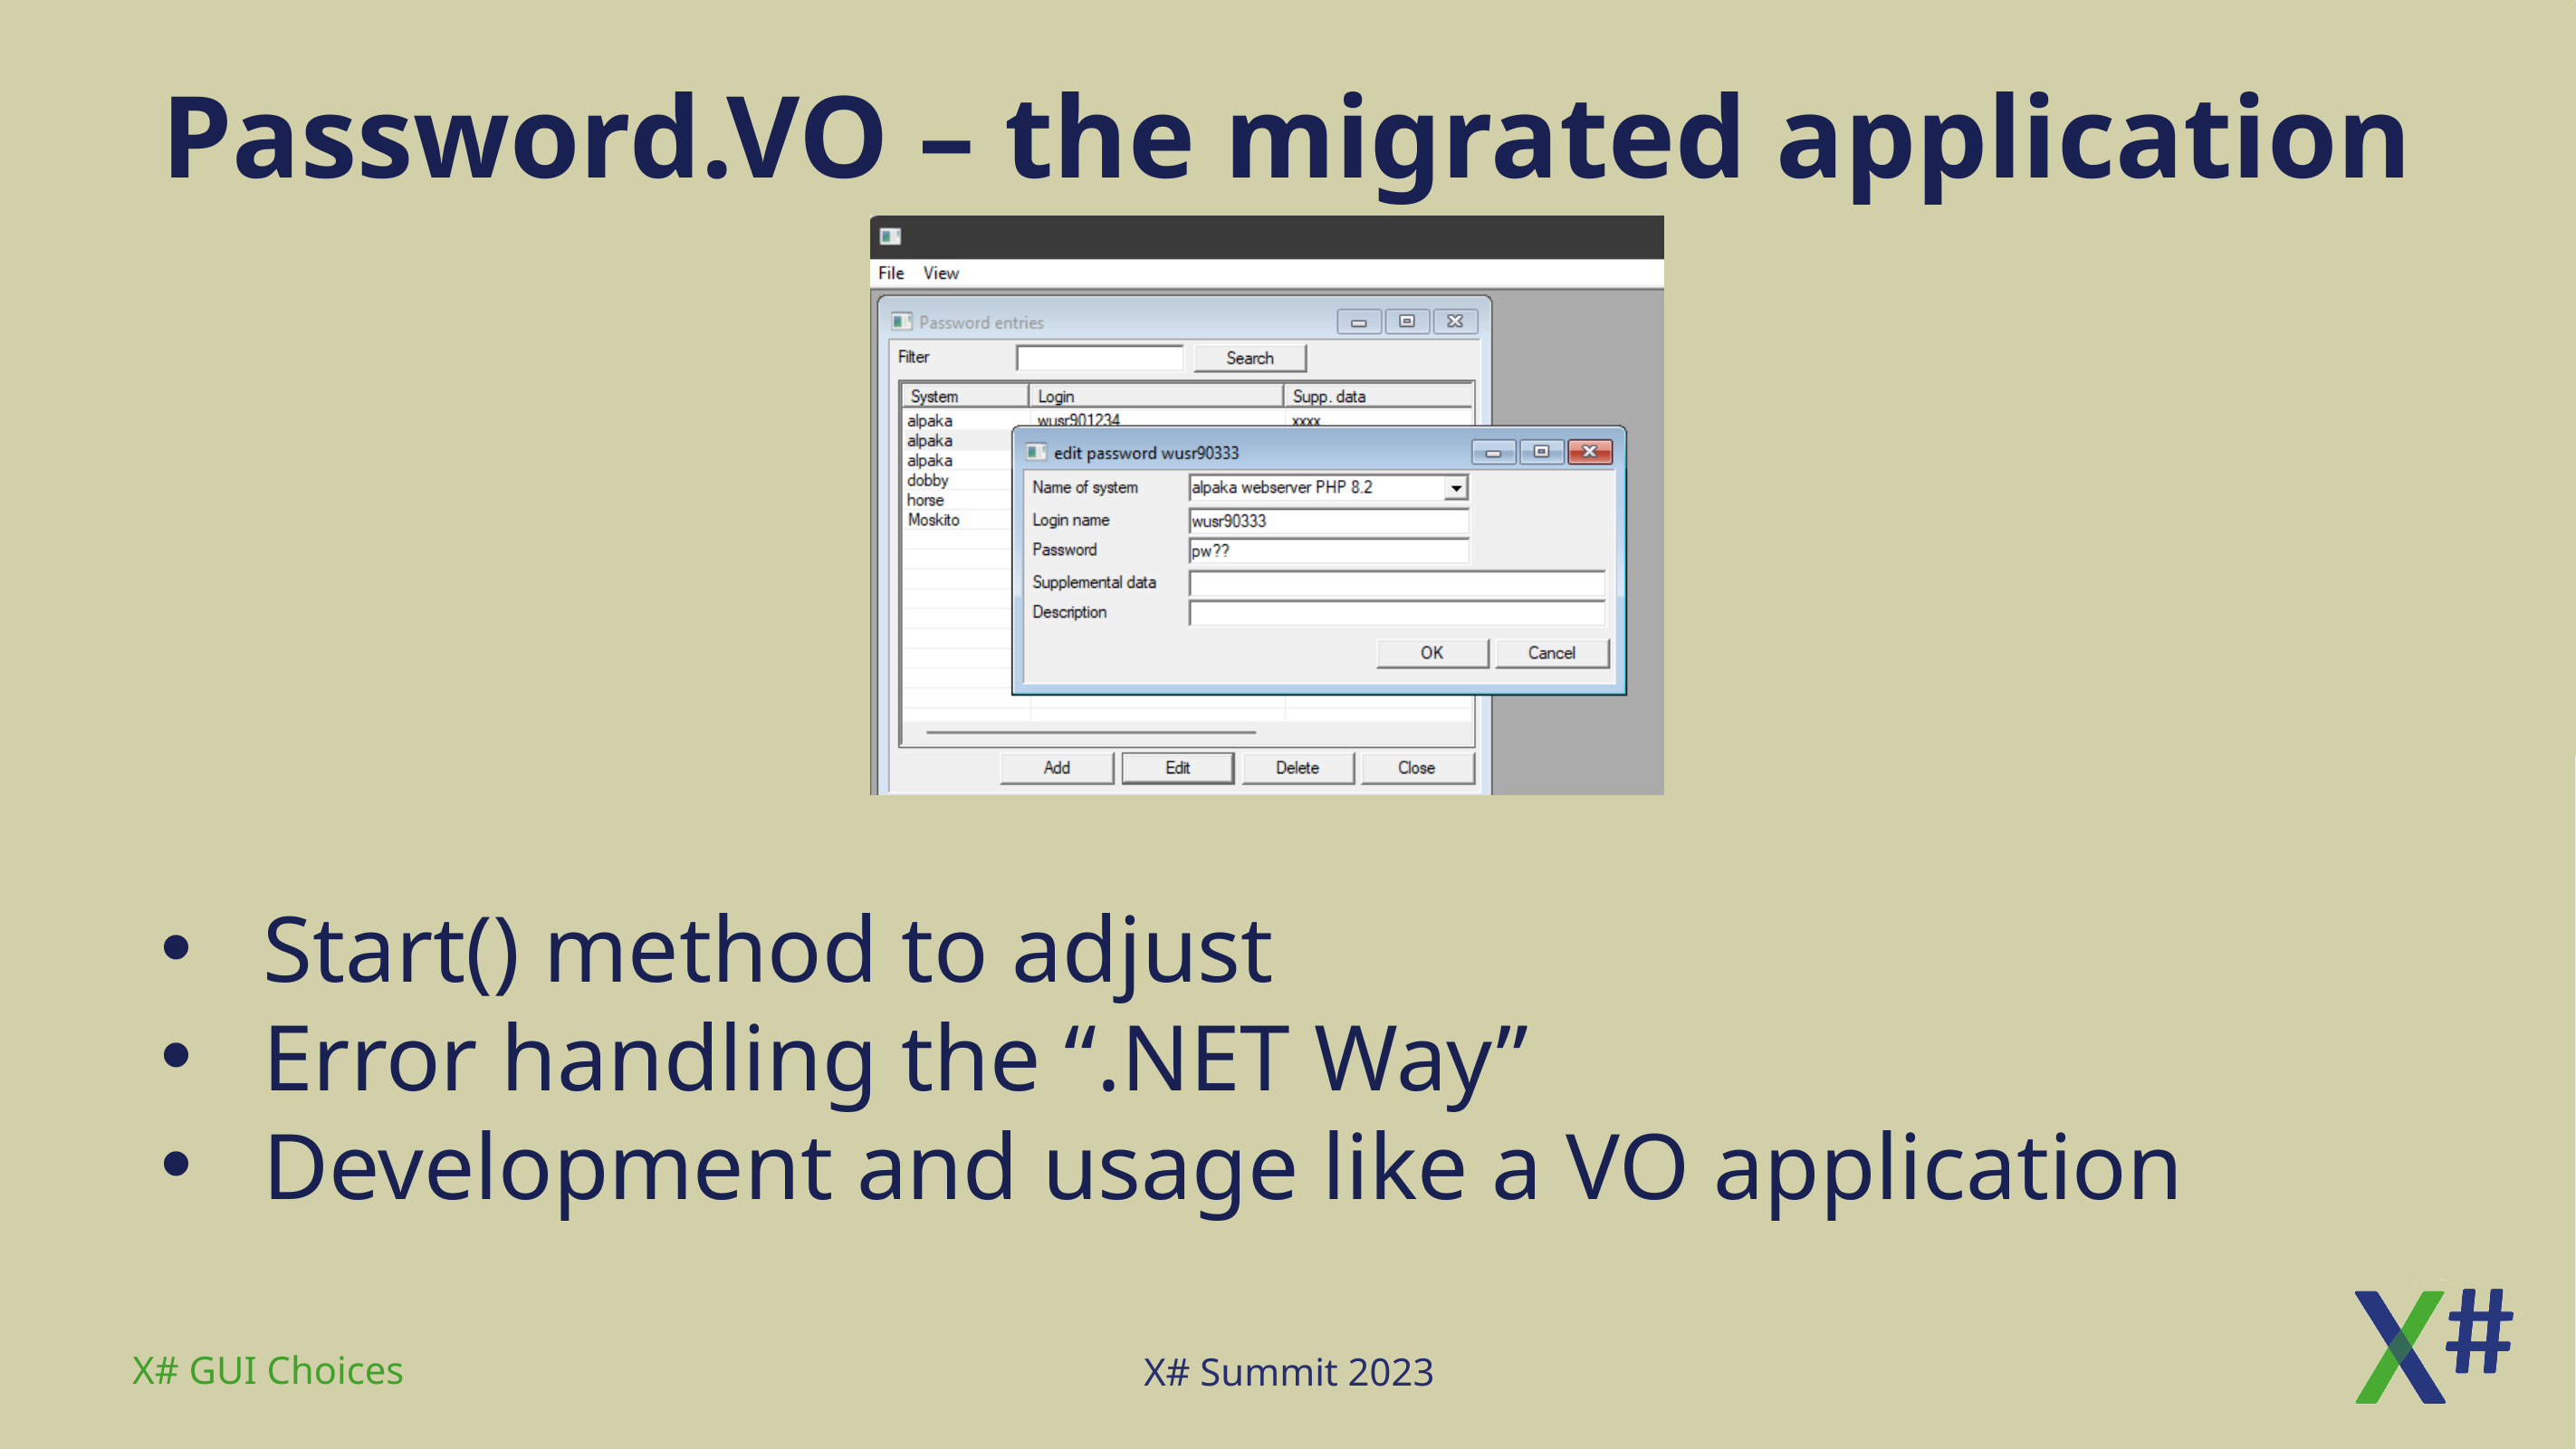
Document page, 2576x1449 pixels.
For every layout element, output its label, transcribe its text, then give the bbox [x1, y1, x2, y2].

text_box [125, 243, 2443, 1228]
picture [2335, 1267, 2536, 1425]
picture [870, 216, 1665, 796]
text_box Start() method to adjust Error handling the “.NET Way” Development and usage like a VO application [148, 885, 2466, 1260]
title Password.VO – the migrated application [129, 58, 2447, 211]
